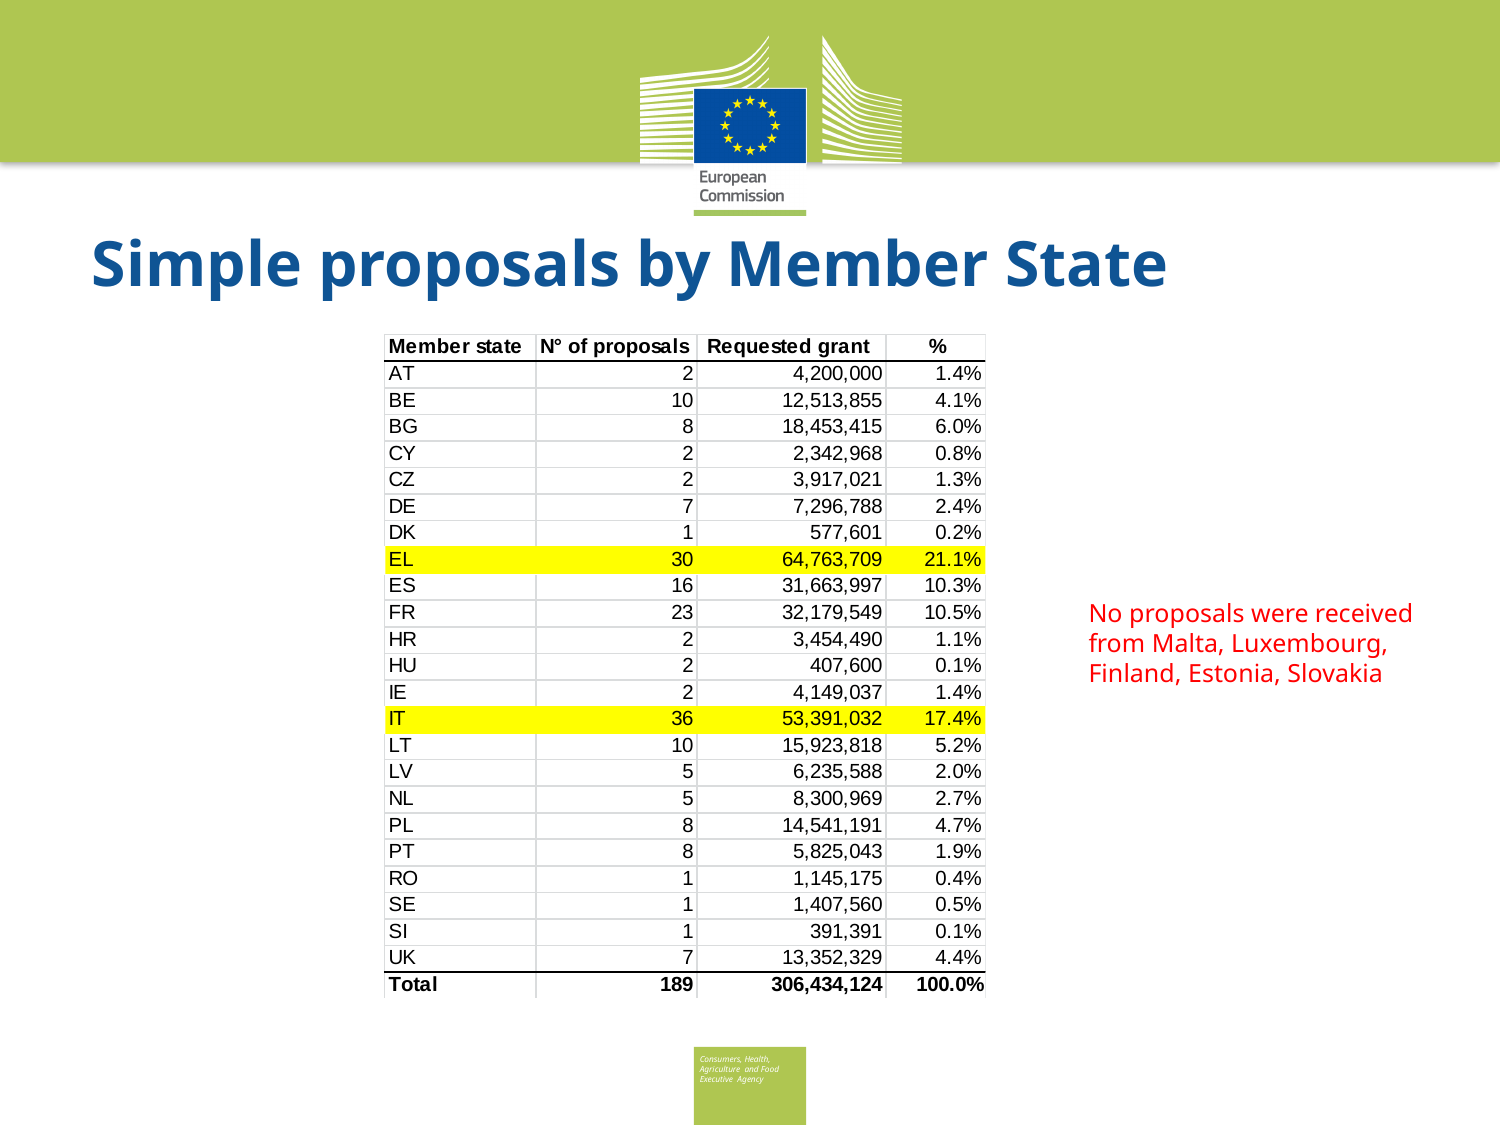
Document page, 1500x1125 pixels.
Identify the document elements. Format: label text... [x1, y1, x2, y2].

picture [383, 333, 988, 1000]
picture [640, 35, 902, 184]
title Simple proposals by Member State [76, 184, 1428, 339]
text_box No proposals were received from Malta, Luxembourg, Finland, Estonia, Slovakia [1073, 590, 1452, 695]
